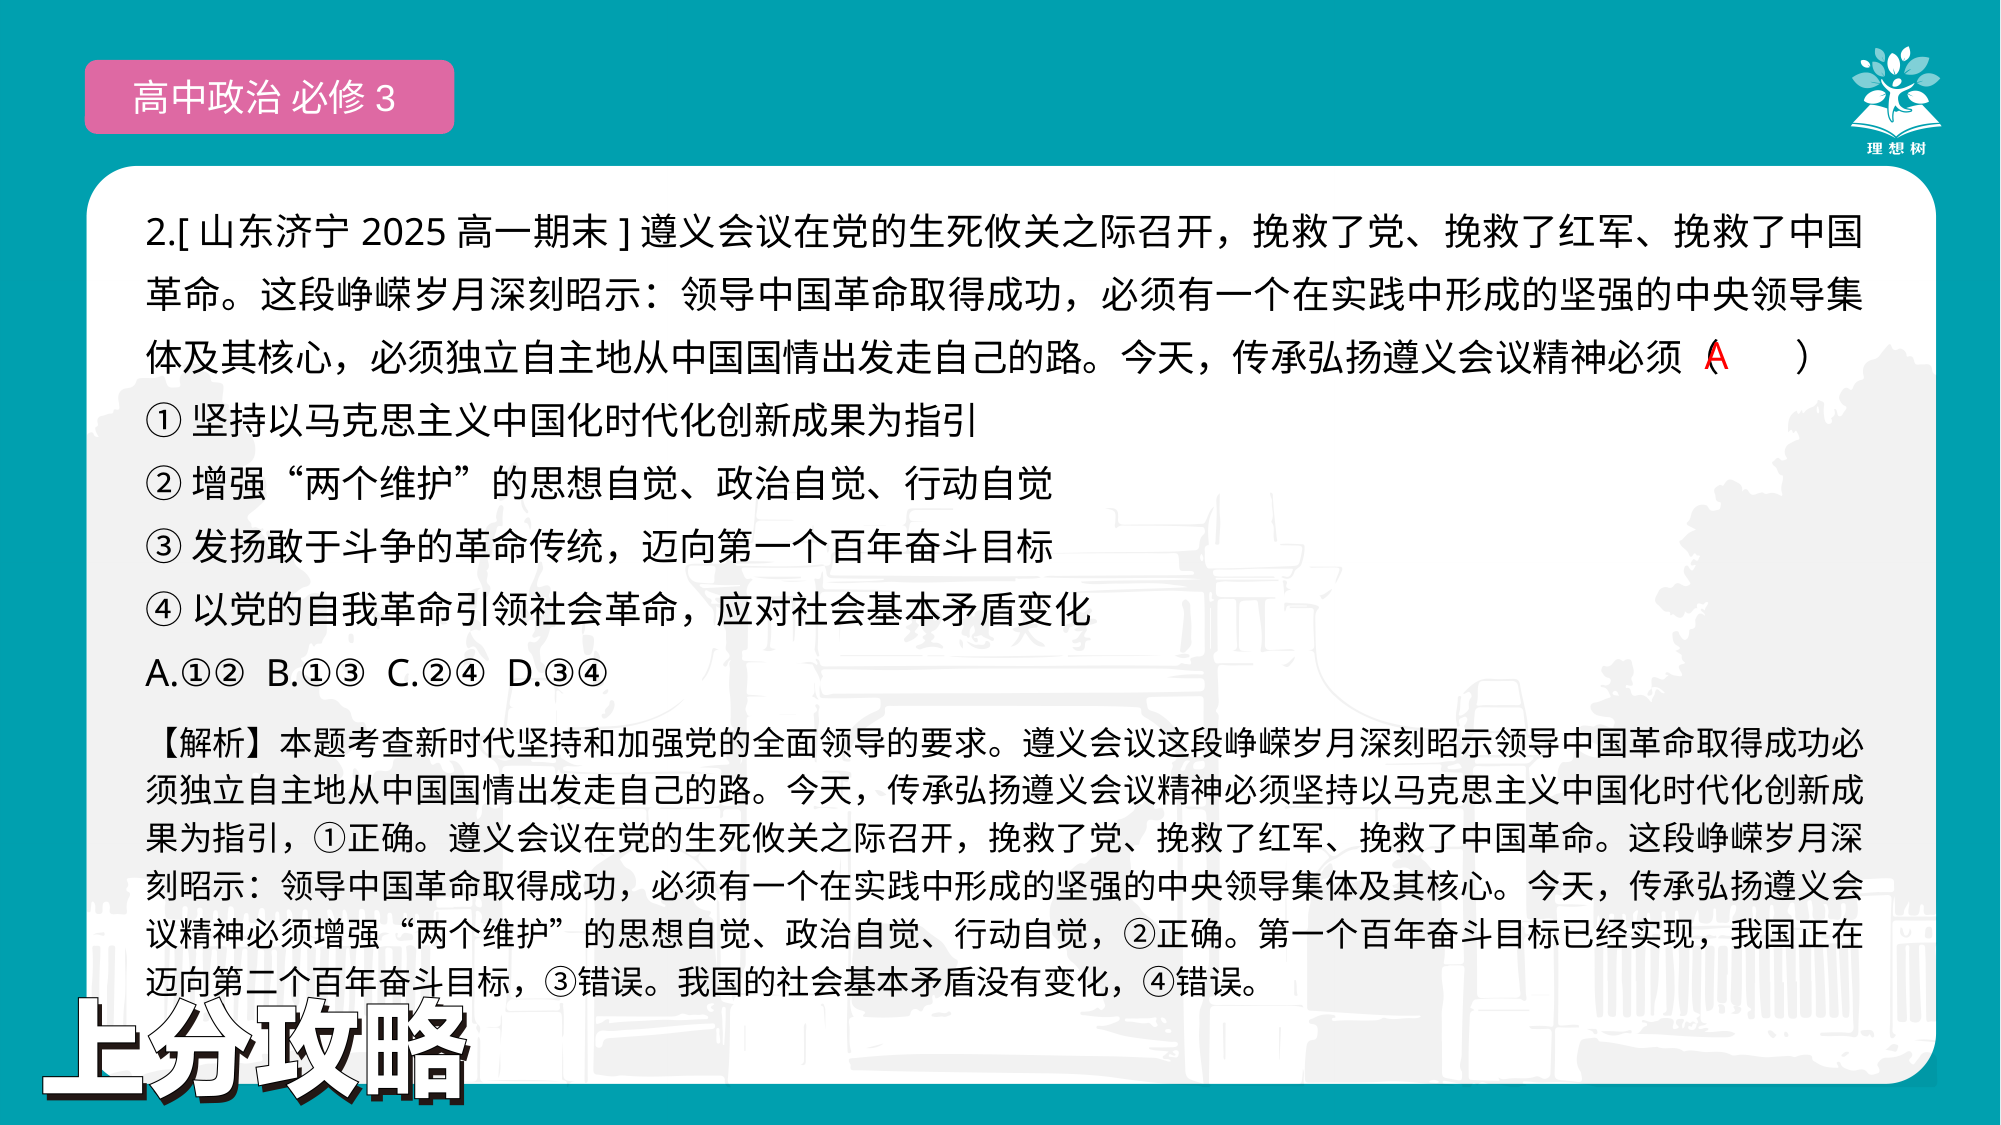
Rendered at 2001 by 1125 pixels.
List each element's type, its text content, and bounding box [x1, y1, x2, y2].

text_box A [1680, 302, 1797, 385]
text_box 高中政治 必修3 [83, 58, 456, 135]
text_box 2.[山东济宁2025高一期末]遵义会议在党的生死攸关之际召开，挽救了党、挽救了红军、挽救了中国革命。这段峥嵘岁月深刻昭示：领导中国革命取得成功，必须有一个在实践中形成的坚强的中央领导集体及其核心，必须独立自主地从中国国情出发走自己的路。今天，传承弘扬遵义会议精神必须（ ） ①坚持以马克思主义中国化时代化创新成果为指引 ②增强“两个维护”的思想自觉、政治自觉、行动自觉 ③发扬敢于斗争的革命传统，迈向第一个百年奋斗目标 ④以党的自我革命引领社会革命，应对社会基本矛盾变化 A.①② B.①③ C.②④ D.③④ [130, 183, 1880, 702]
text_box 【解析】本题考查新时代坚持和加强党的全面领导的要求。遵义会议这段峥嵘岁月深刻昭示领导中国革命取得成功必须独立自主地从中国国情出发走自己的路。今天，传承弘扬遵义会议精神必须坚持以马克思主义中国化时代化创新成果为指引，①正确。遵义会议在党的生死攸关之际召开，挽救了党、挽救了红军、挽救了中国革命。这段峥嵘岁月深刻昭示：领导中国革命取得成功，必须有一个在实践中形成的坚强的中央领导集体及其核心。今天，传承弘扬遵义会议精神必须增强“两个维护”的思想自觉、政治自觉、行动自觉，②正确。第一个百年奋斗目标已经实现，我国正在迈向第二个百年奋斗目标，③错误。我国的社会基本矛盾没有变化，④错误。 [130, 706, 1880, 1009]
picture [0, 0, 2001, 1125]
